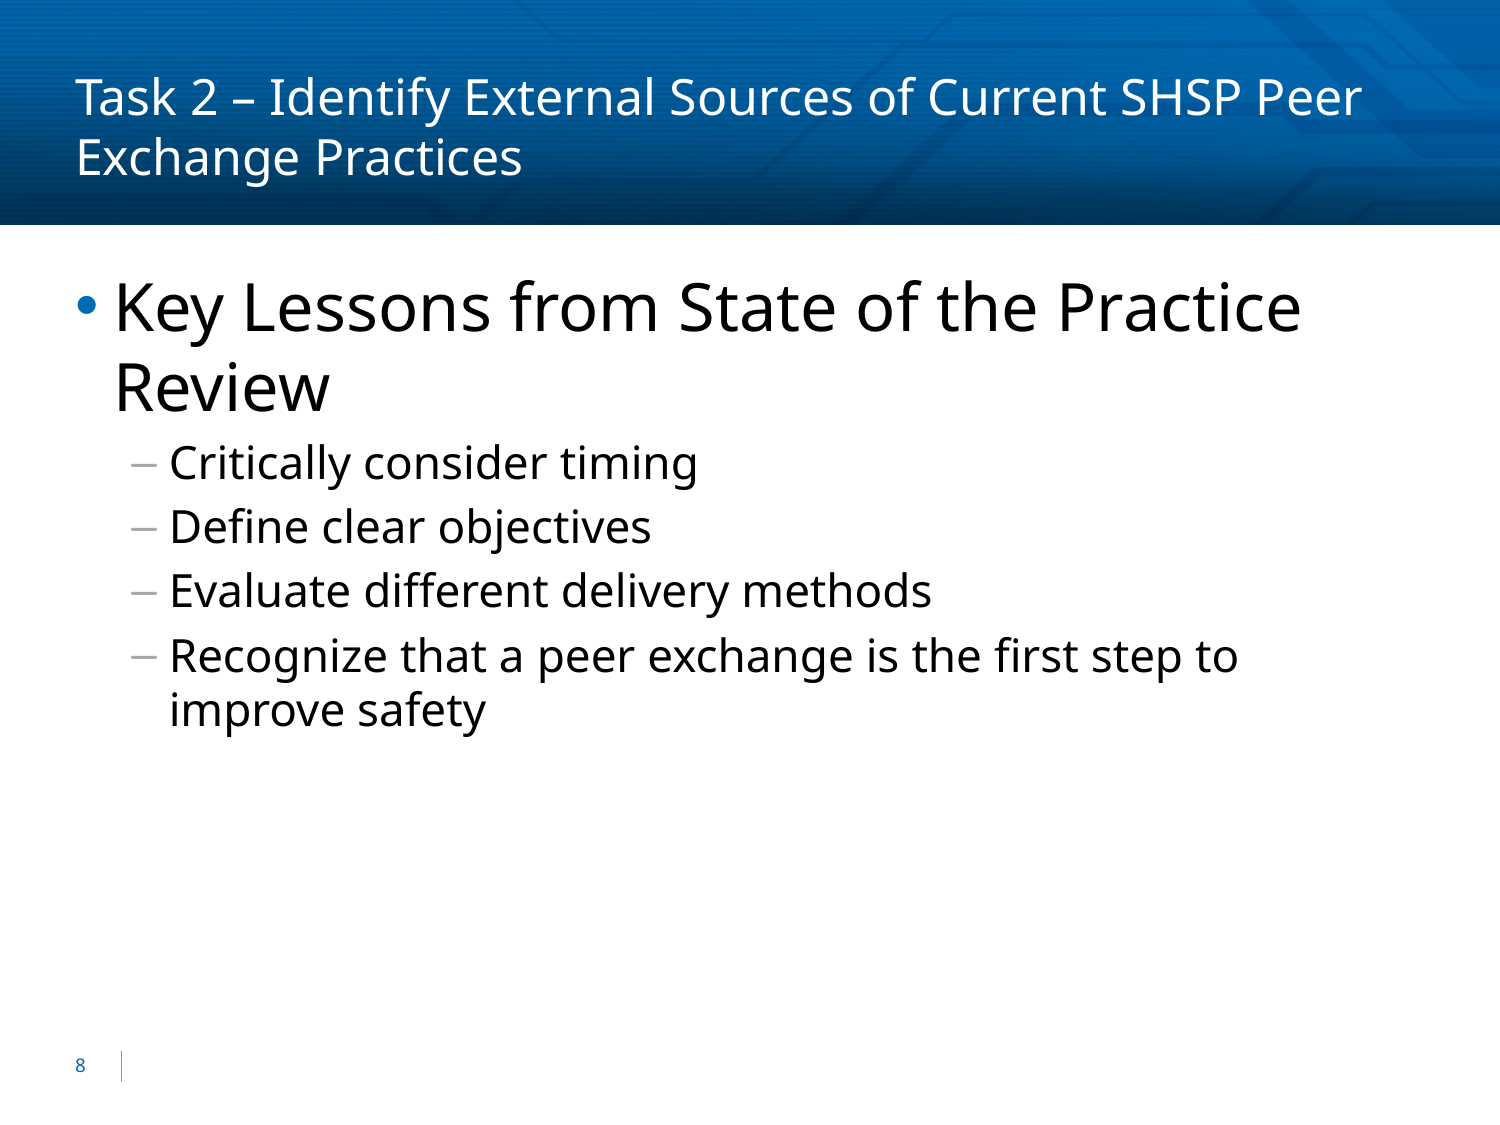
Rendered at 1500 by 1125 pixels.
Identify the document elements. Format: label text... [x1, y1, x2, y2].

slide_number 8 [75, 1053, 135, 1080]
title Task 2 – Identify External Sources of Current SHSP Peer Exchange Practices [75, 59, 1435, 193]
picture [0, 0, 1500, 225]
list Key Lessons from State of the Practice Review Critically consider timing Define clear objectives Evaluate different delivery methods Recognize that a peer exchange is the first step to improve safety [75, 264, 1425, 1084]
